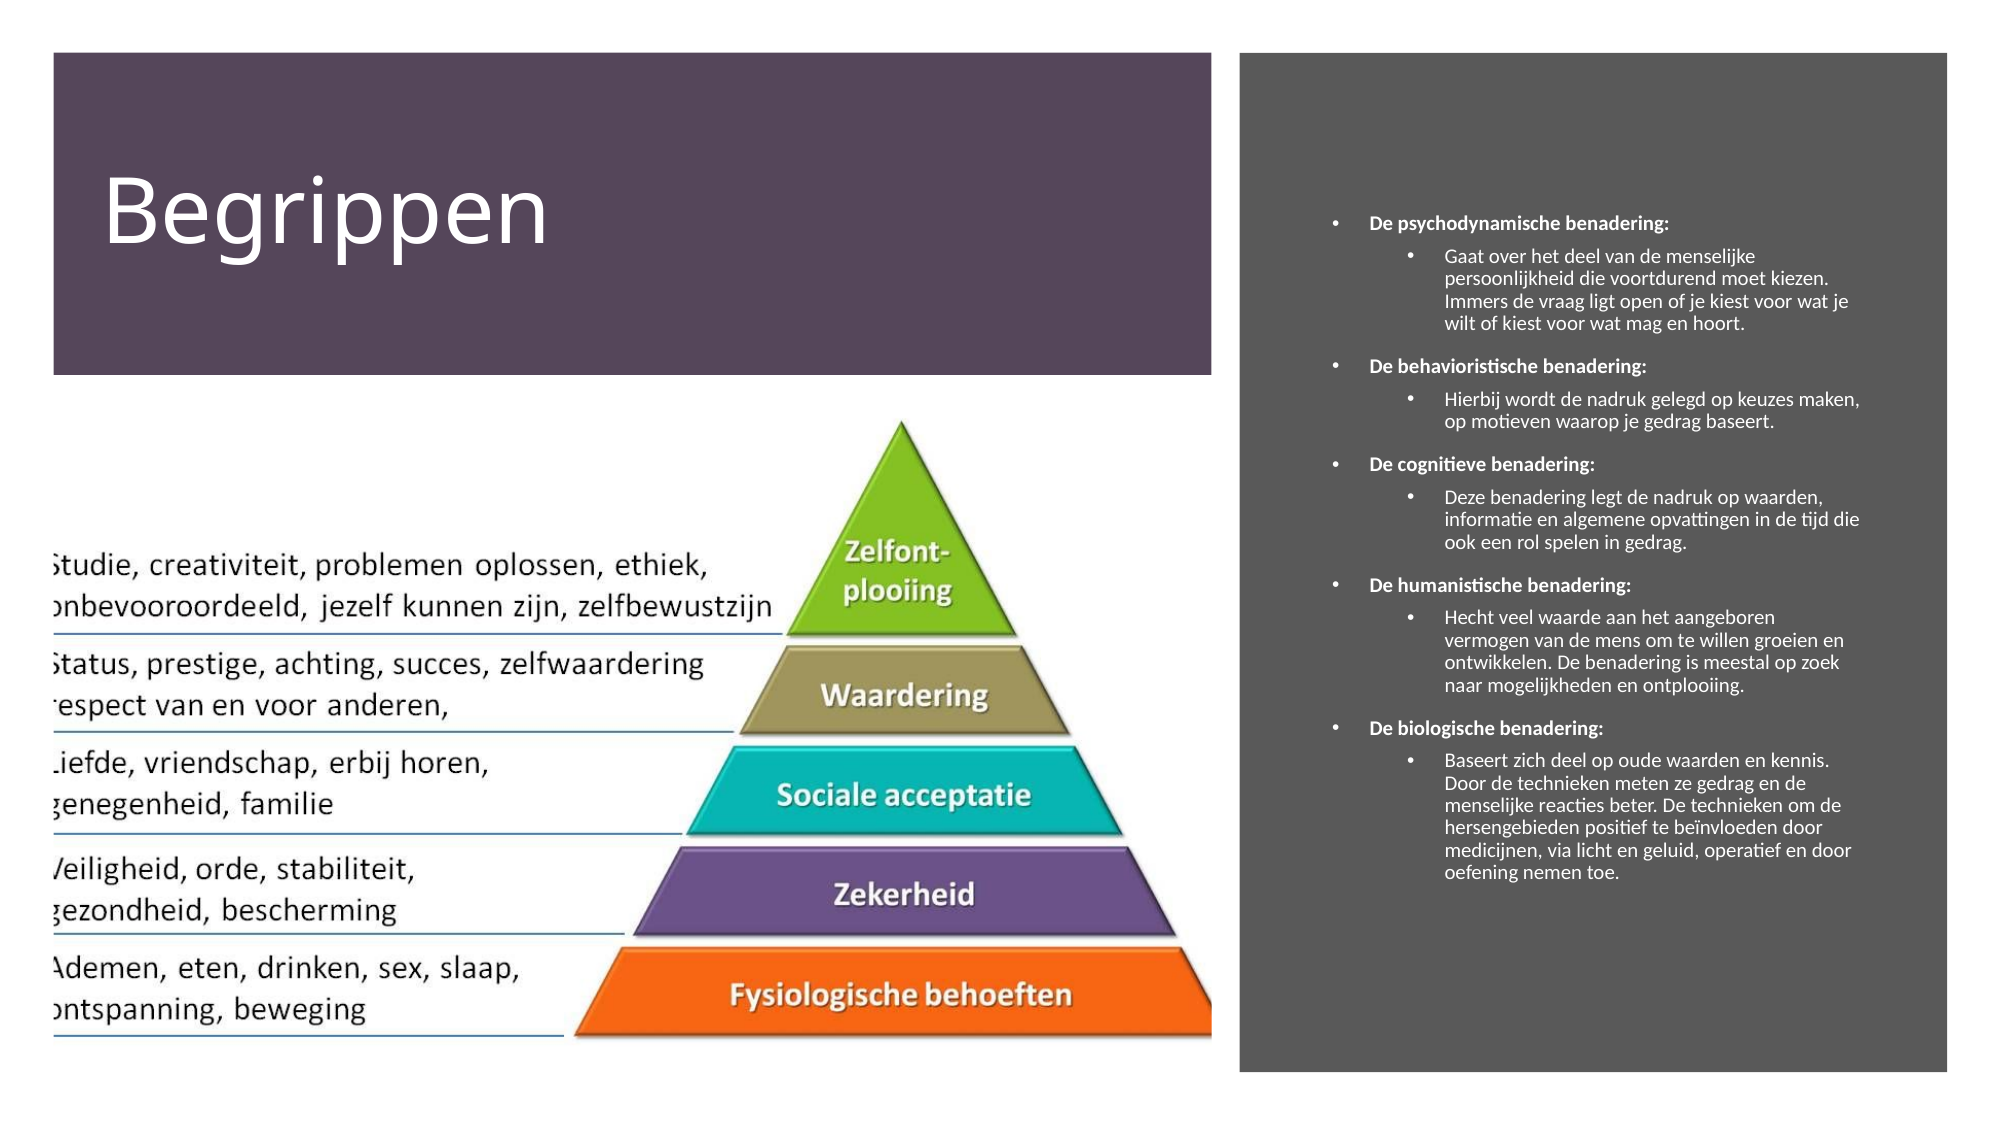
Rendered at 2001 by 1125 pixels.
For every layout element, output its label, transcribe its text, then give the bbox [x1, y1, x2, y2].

list De psychodynamische benadering: Gaat over het deel van de menselijke persoonlijkheid die voortdurend moet kiezen. Immers de vraag ligt open of je kiest voor wat je wilt of kiest voor wat mag en hoort. De behavioristische benadering: Hierbij wordt de nadruk gelegd op keuzes maken, op motieven waarop je gedrag baseert. De cognitieve benadering: Deze benadering legt de nadruk op waarden, informatie en algemene opvattingen in de tijd die ook een rol spelen in gedrag. De humanistische benadering: Hecht veel waarde aan het aangeboren vermogen van de mens om te willen groeien en ontwikkelen. De benadering is meestal op zoek naar mogelijkheden en ontplooiing. De biologische benadering: Baseert zich deel op oude waarden en kennis. Door de technieken meten ze gedrag en de menselijke reacties beter. De technieken om de hersengebieden positief te beïnvloeden door medicijnen, via licht en geluid, operatief en door oefening nemen toe. [1317, 150, 1879, 947]
text_box [53, 52, 1212, 376]
text_box [1239, 52, 1948, 1073]
picture [53, 402, 1212, 1073]
title Begrippen [85, 80, 1168, 348]
